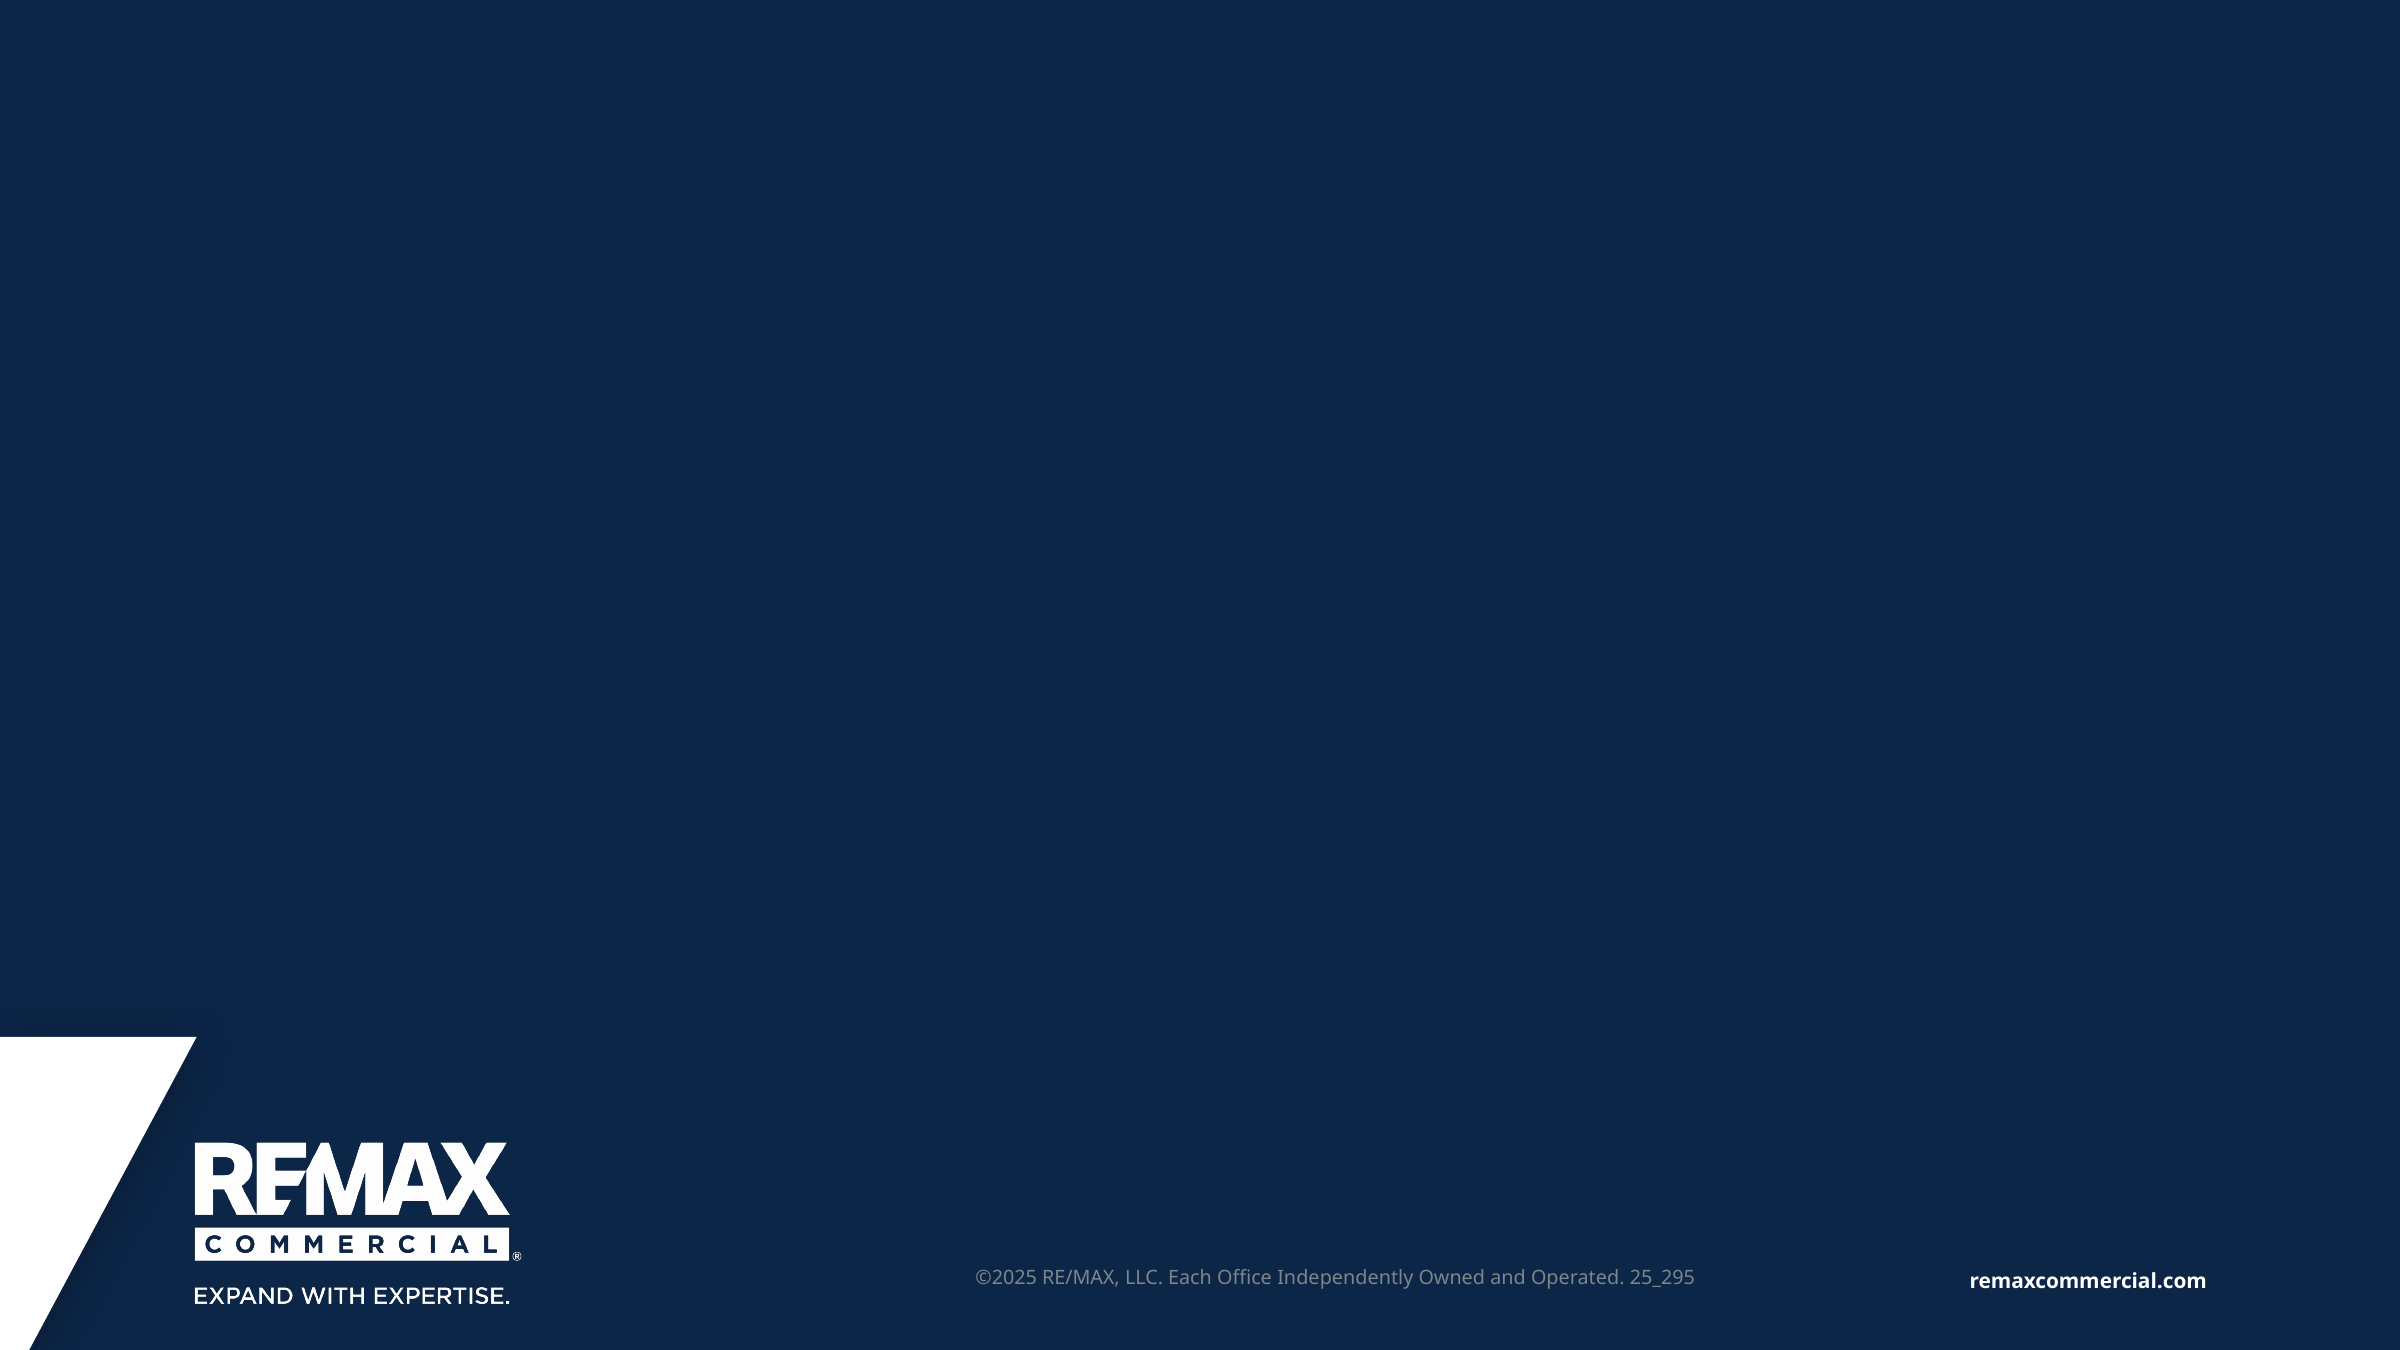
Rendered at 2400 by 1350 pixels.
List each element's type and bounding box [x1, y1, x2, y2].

picture [695, 0, 2400, 1350]
picture [181, 1140, 523, 1306]
